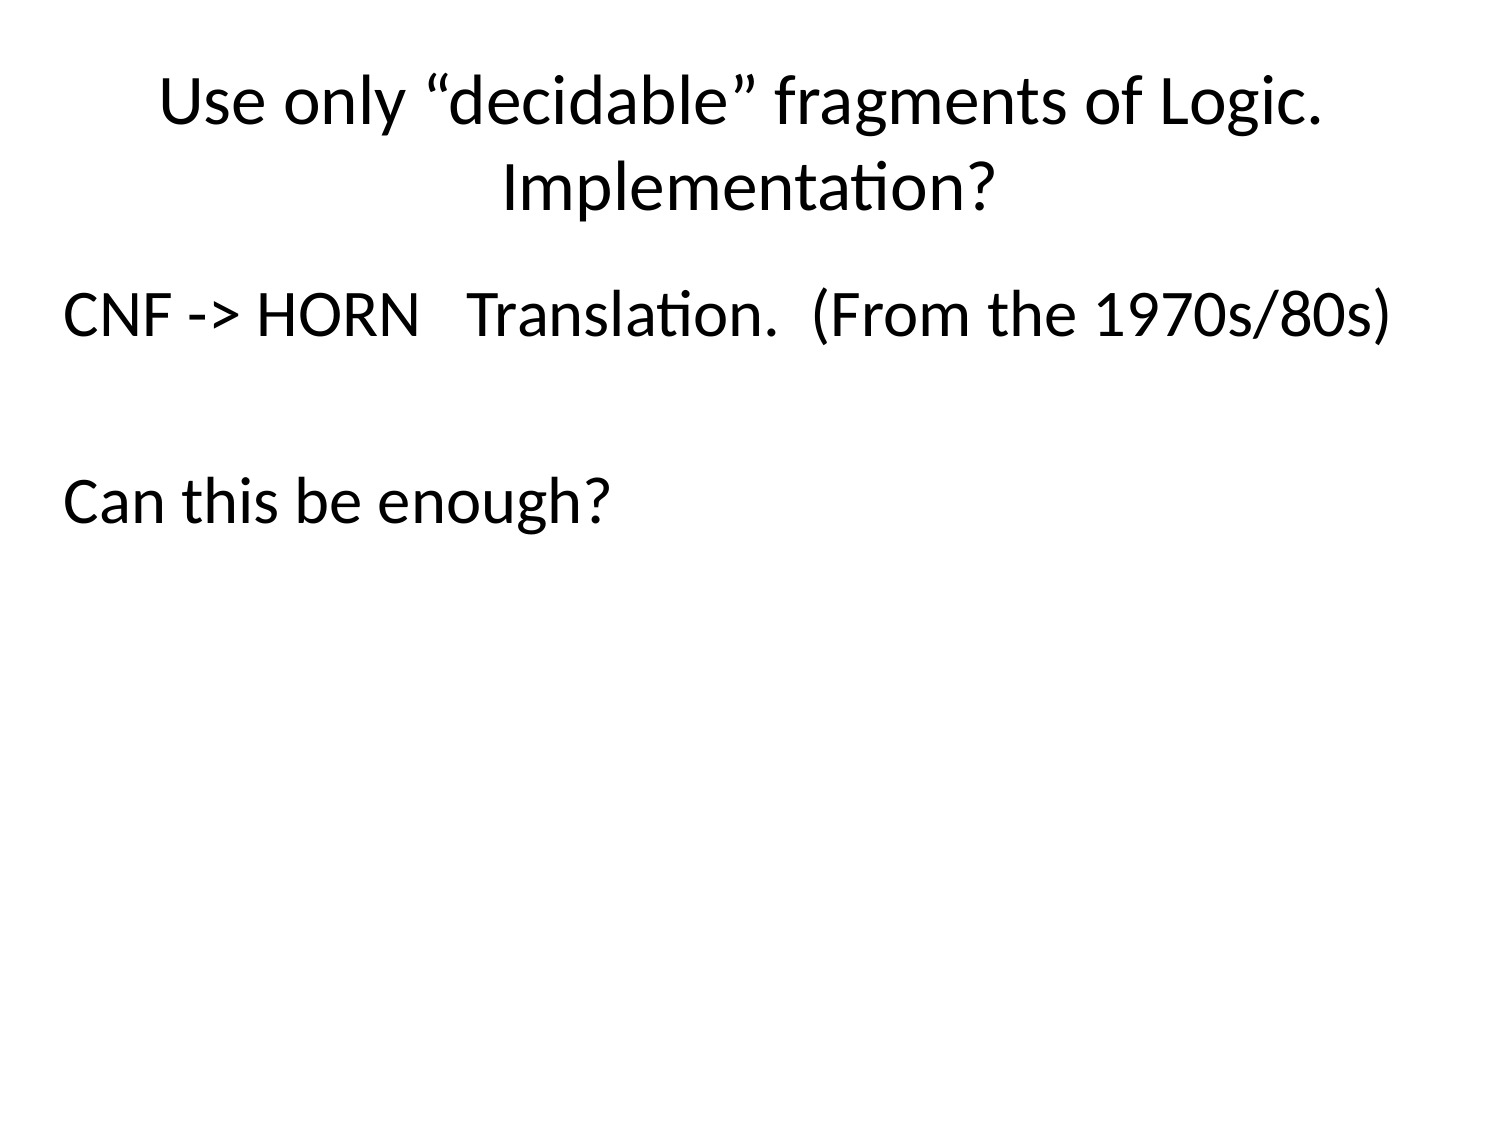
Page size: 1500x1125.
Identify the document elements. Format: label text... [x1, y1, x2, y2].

title Use only “decidable” fragments of Logic. Implementation? [75, 45, 1425, 233]
list CNF -> HORN Translation. (From the 1970s/80s) Can this be enough? [48, 262, 1477, 1102]
